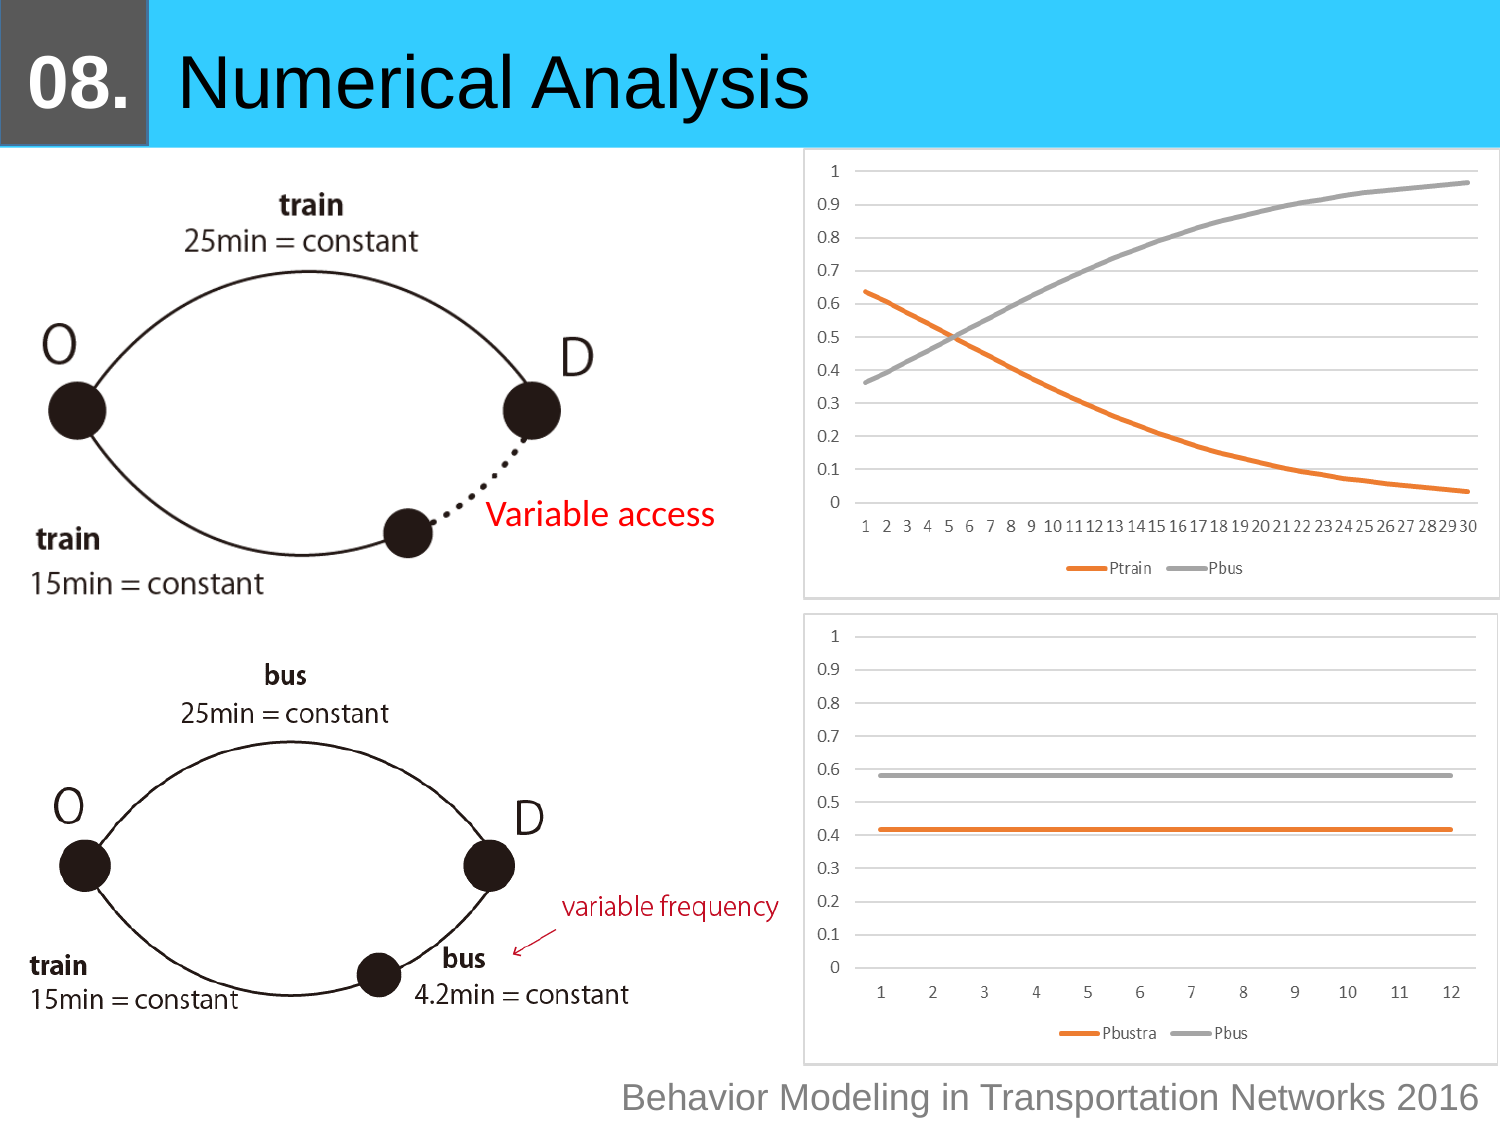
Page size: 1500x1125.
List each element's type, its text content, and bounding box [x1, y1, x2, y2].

text_box Behavior Modeling in Transportation Networks 2016 [606, 1065, 1495, 1125]
text_box 08. [12, 25, 147, 131]
picture [803, 148, 1500, 600]
picture [28, 661, 779, 1018]
picture [802, 613, 1498, 1066]
text_box [0, 0, 149, 146]
text_box Numerical Analysis [162, 25, 827, 131]
text_box Variable access [596, 481, 731, 542]
picture [28, 189, 596, 605]
text_box [0, 0, 1500, 149]
